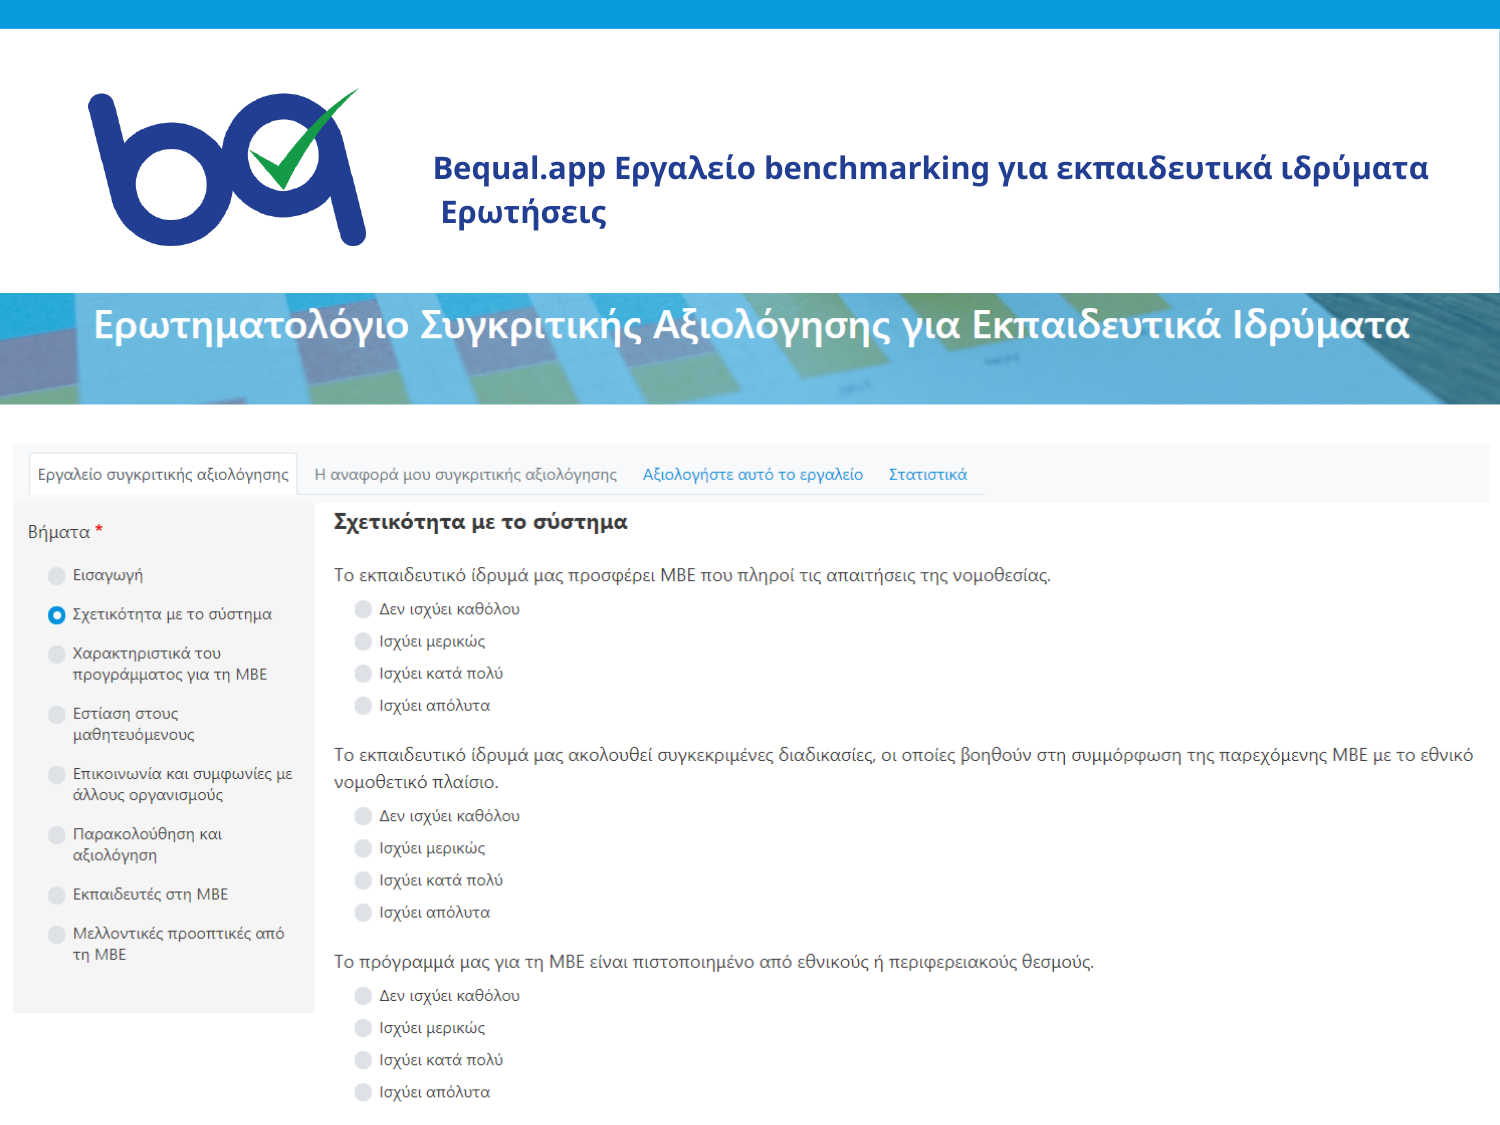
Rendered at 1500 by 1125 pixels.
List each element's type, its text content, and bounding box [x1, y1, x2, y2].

picture [88, 88, 367, 246]
list Bequal.app Εργαλείο benchmarking για εκπαιδευτικά ιδρύματα Ερωτήσεις [417, 133, 1449, 276]
picture [0, 292, 1500, 1125]
